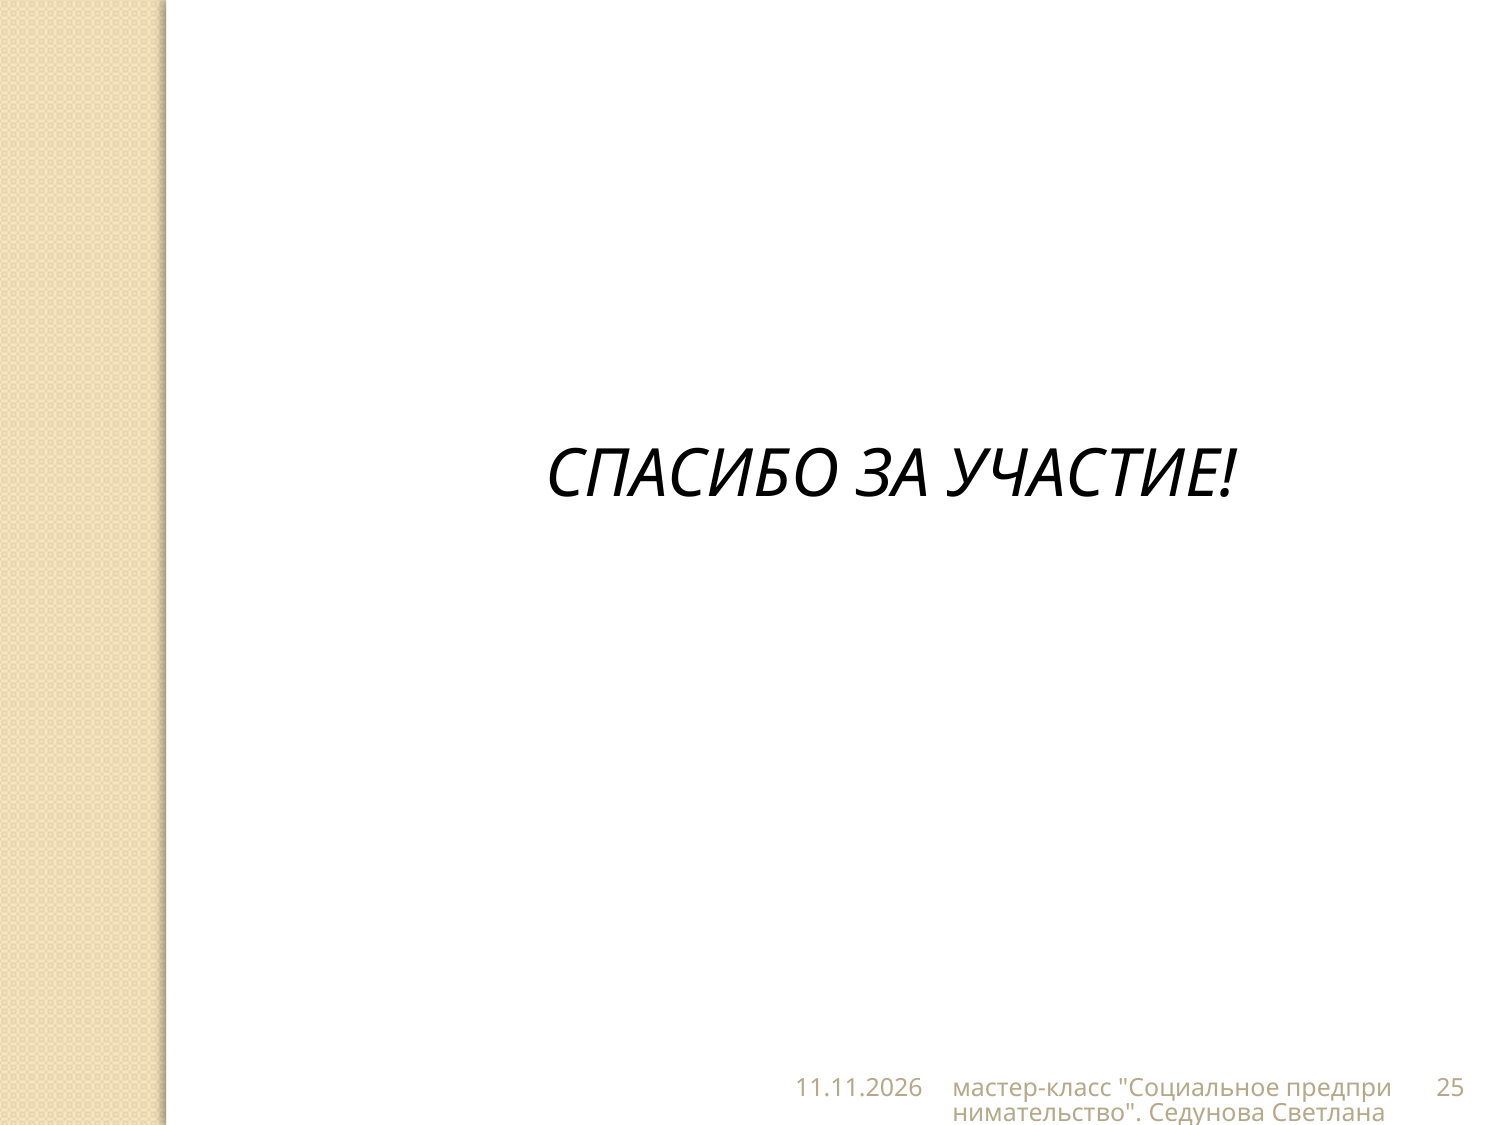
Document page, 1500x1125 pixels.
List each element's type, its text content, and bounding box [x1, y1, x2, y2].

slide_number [587, 1034, 937, 1113]
slide_number 25 [1413, 1034, 1488, 1113]
footer мастер-класс "Социальное предпринимательство". Седунова Светлана [937, 1034, 1413, 1113]
list СПАСИБО ЗА УЧАСТИЕ! [269, 237, 1500, 1025]
